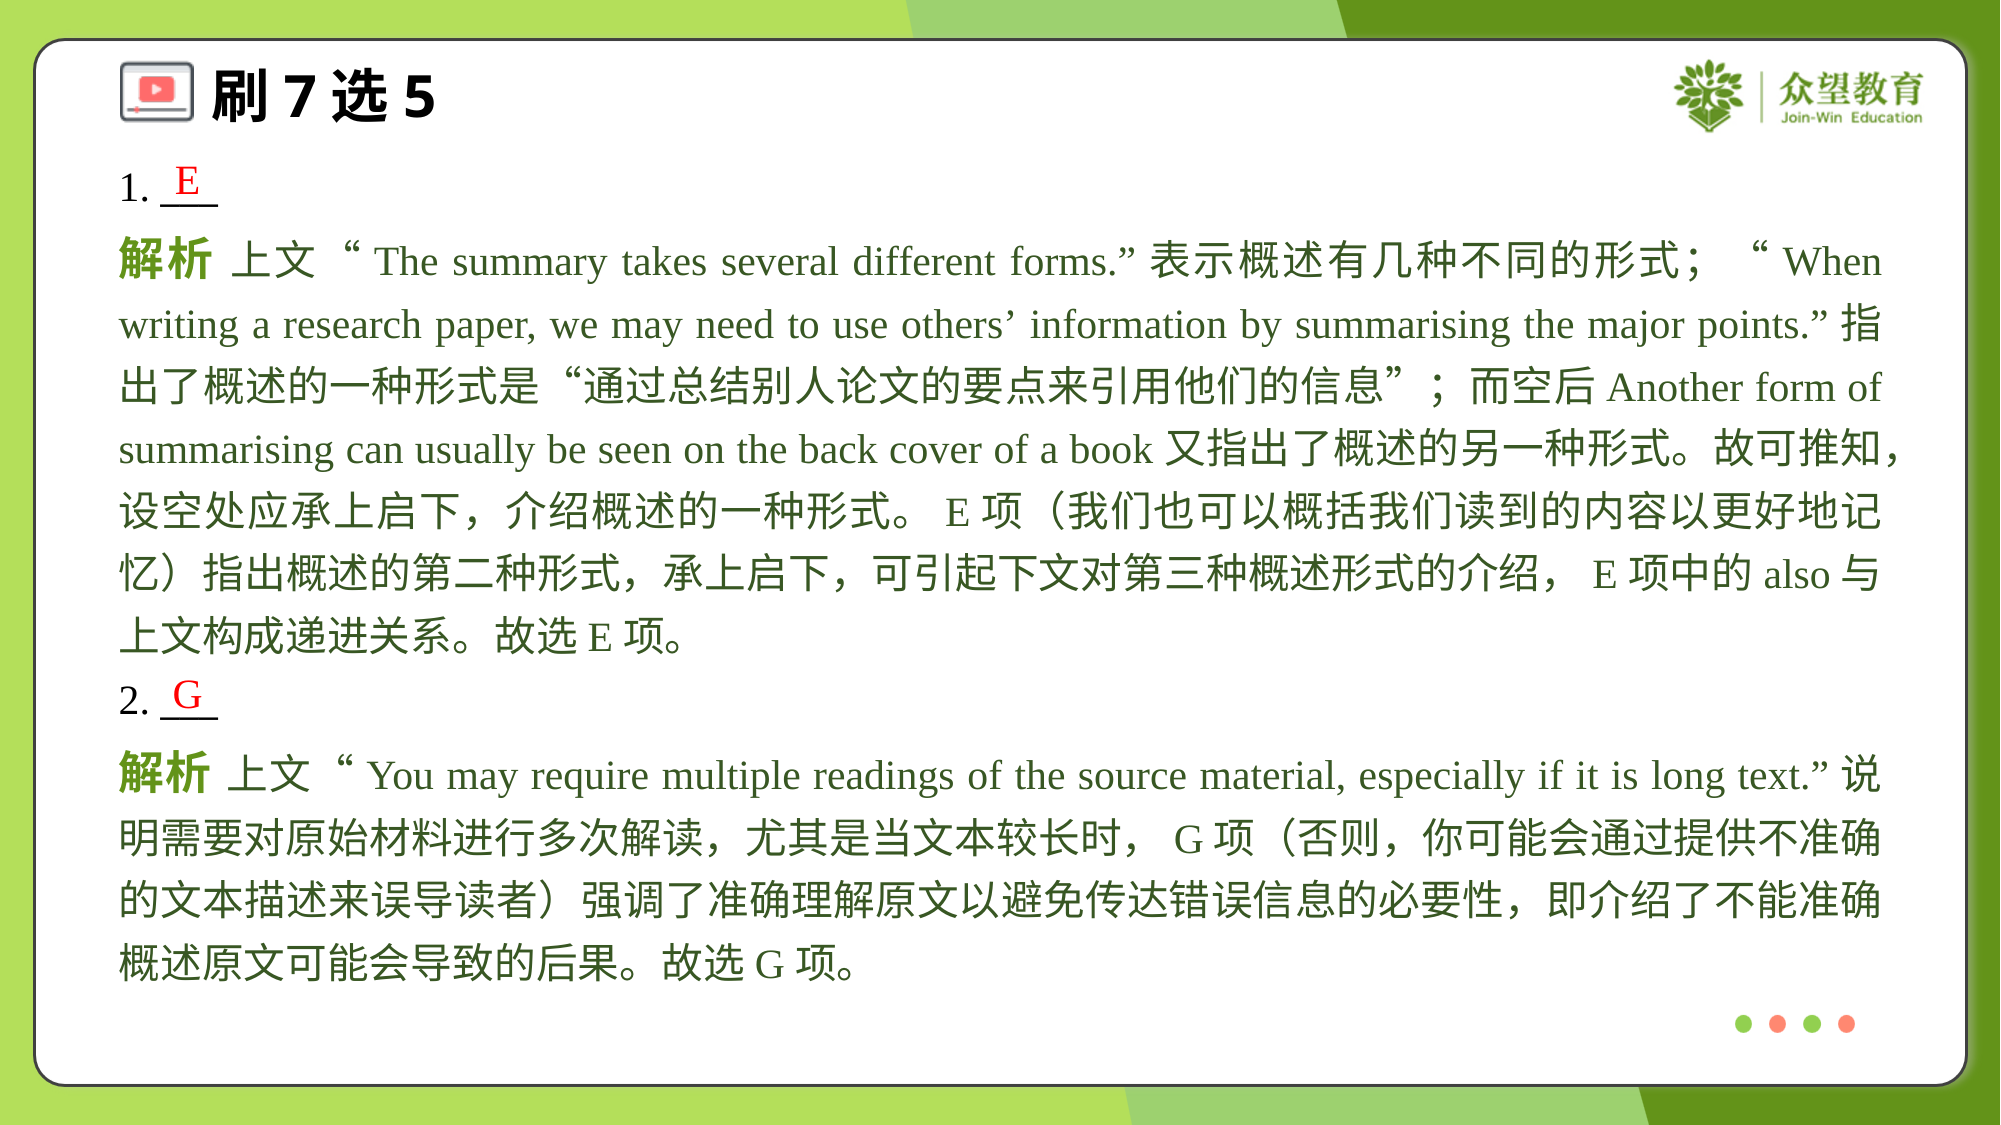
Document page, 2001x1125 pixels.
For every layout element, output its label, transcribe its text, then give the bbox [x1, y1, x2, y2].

text_box 1. ___ [118, 146, 1883, 204]
text_box 2. ___ [118, 660, 1883, 718]
picture [0, 0, 2000, 1125]
text_box 解析 上文“The summary takes several different forms.”表示概述有几种不同的形式；“When writing a research paper, we may need to use others’ information by summarising the major points.”指出了概述的一种形式是“通过总结别人论文的要点来引用他们的信息”；而空后Another form of summarising can usually be seen on the back cover of a book又指出了概述的另一种形式。故可推知，设空处应承上启下，介绍概述的一种形式。E项（我们也可以概括我们读到的内容以更好地记忆）指出概述的第二种形式，承上启下，可引起下文对第三种概述形式的介绍，E项中的also与上文构成递进关系。故选E项。 [118, 215, 1883, 655]
text_box 解析 上文“You may require multiple readings of the source material, especially if it is long text.”说明需要对原始材料进行多次解读，尤其是当文本较长时，G项（否则，你可能会通过提供不准确的文本描述来误导读者）强调了准确理解原文以避免传达错误信息的必要性，即介绍了不能准确概述原文可能会导致的后果。故选G项。 [118, 730, 1883, 982]
text_box E [170, 140, 205, 199]
text_box G [167, 654, 208, 713]
